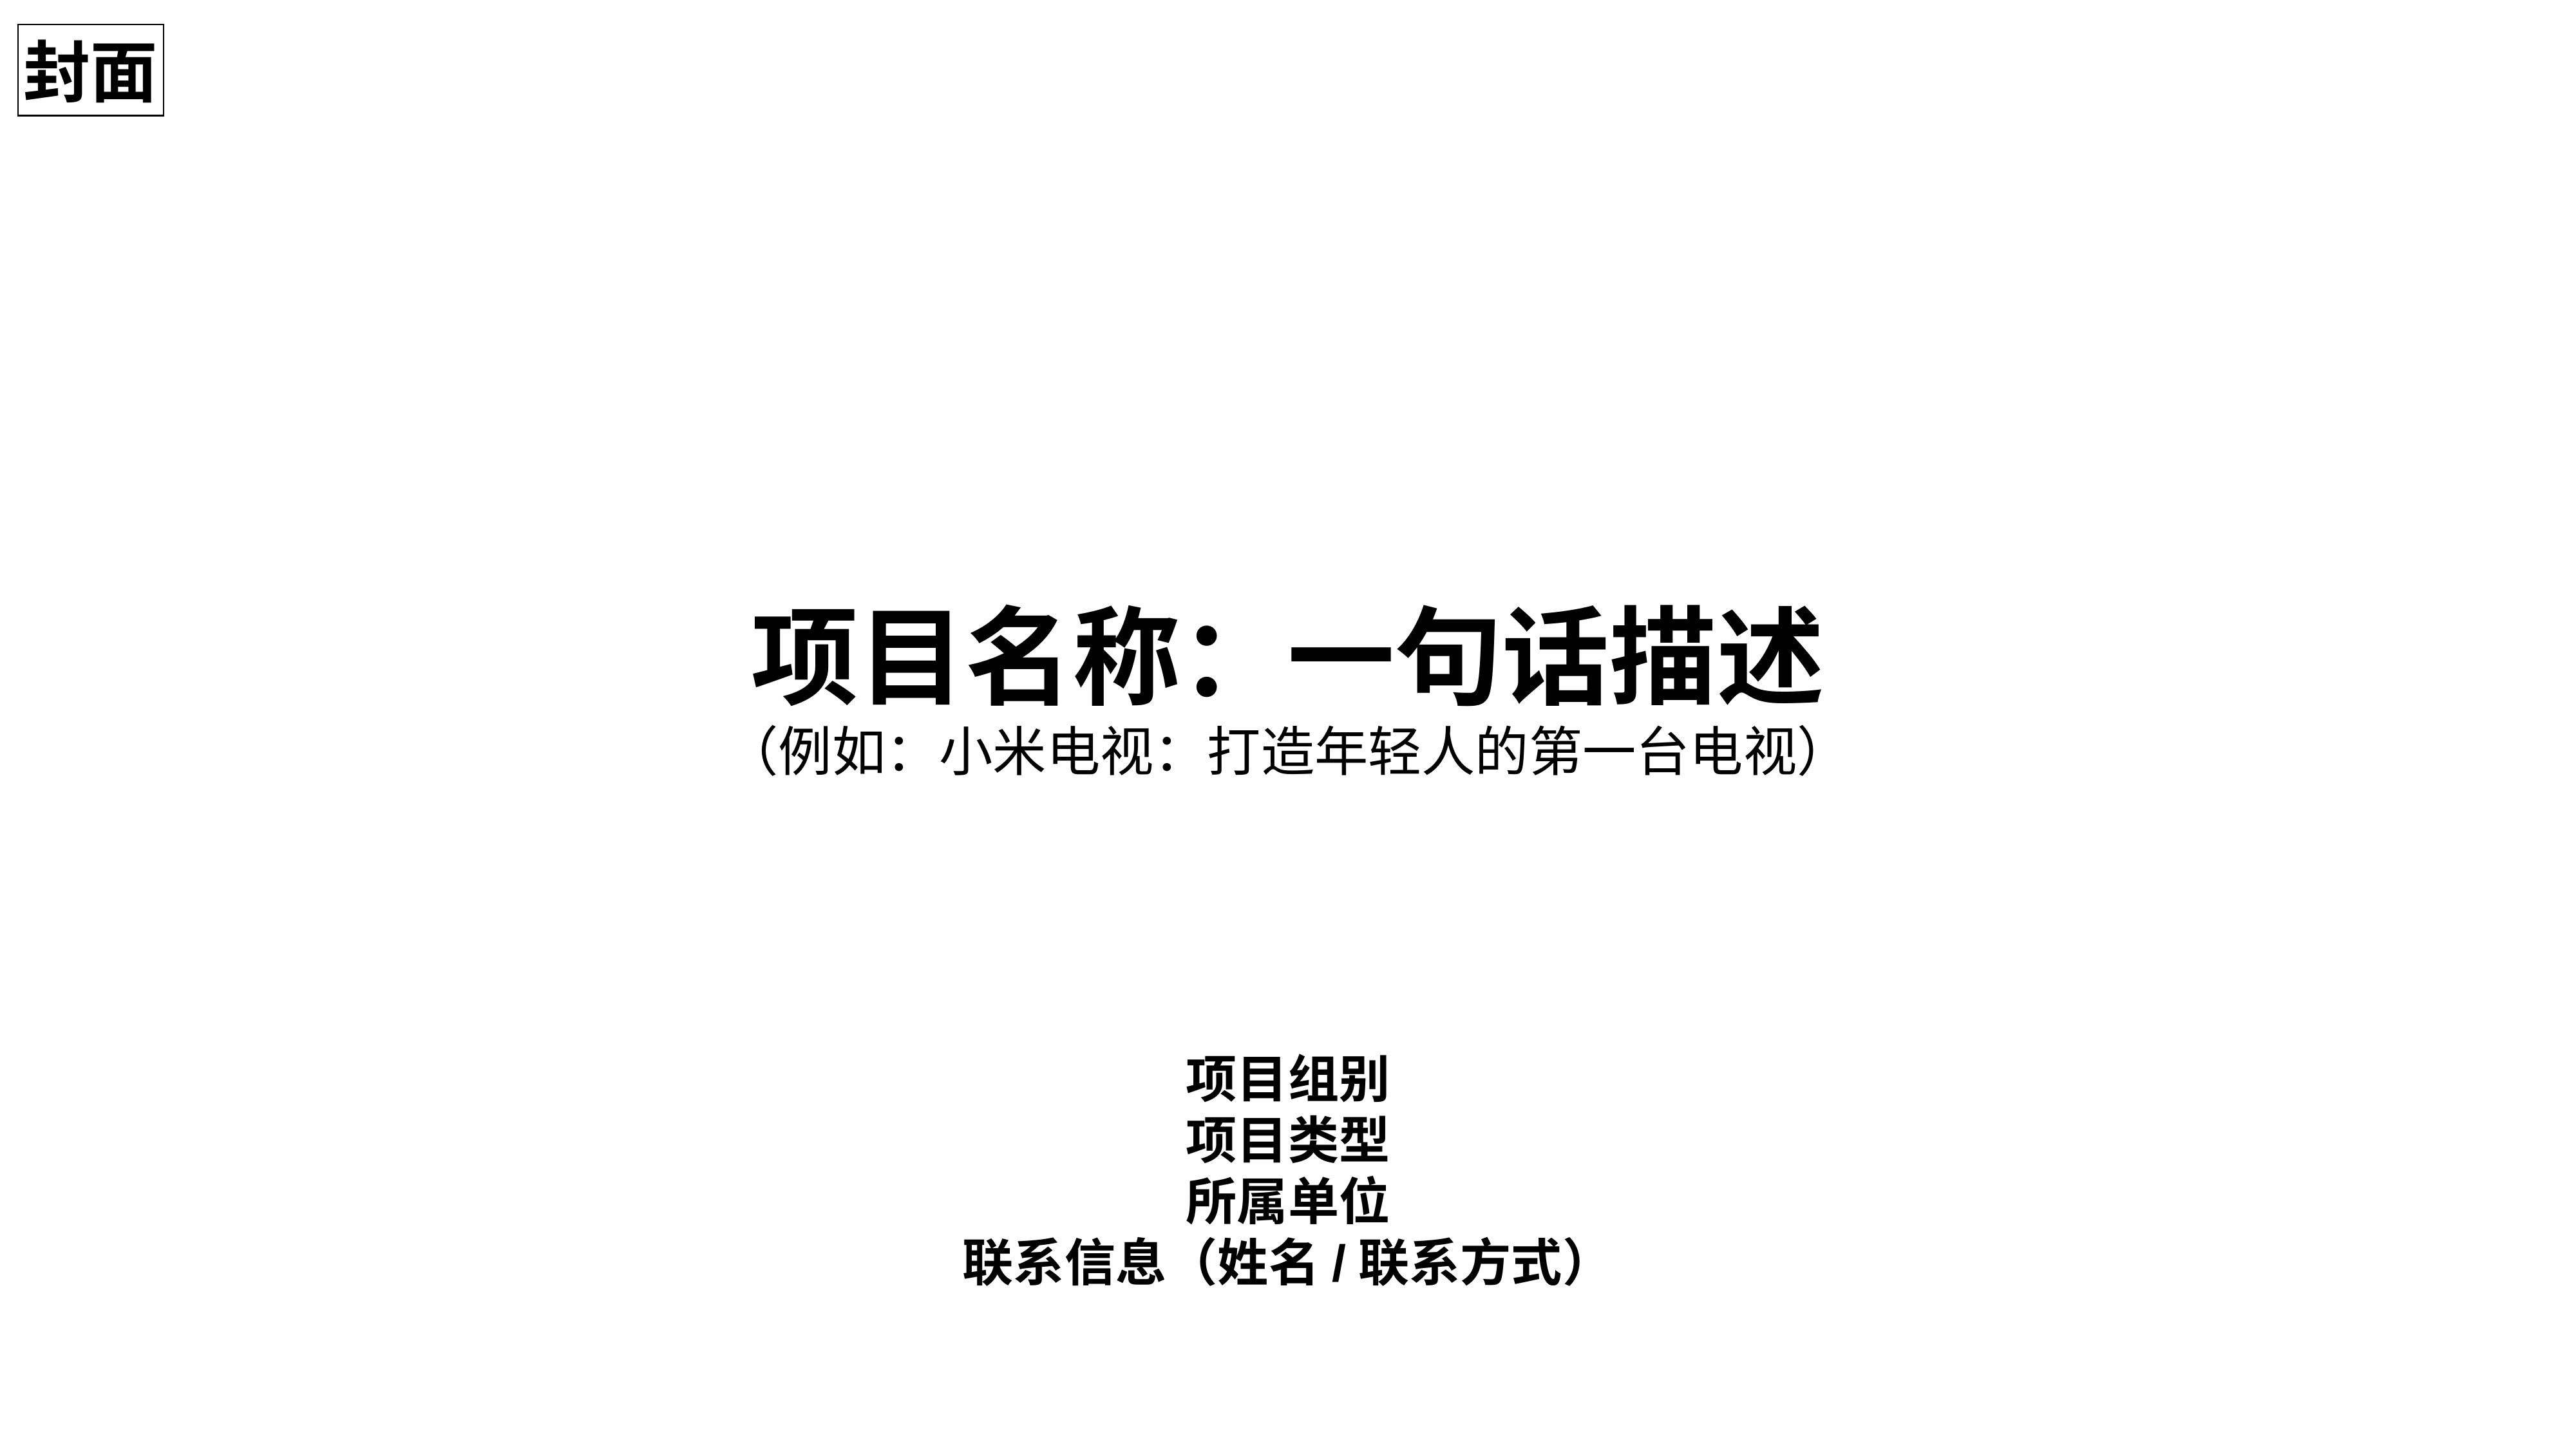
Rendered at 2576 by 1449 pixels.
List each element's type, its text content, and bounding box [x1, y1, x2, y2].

list 项目名称：一句话描述 （例如：小米电视：打造年轻人的第一台电视） [6, 567, 2570, 804]
text_box 封面 [18, 24, 164, 116]
text_box 项目组别 项目类型 所属单位 联系信息（姓名/联系方式） [251, 1041, 2325, 1297]
